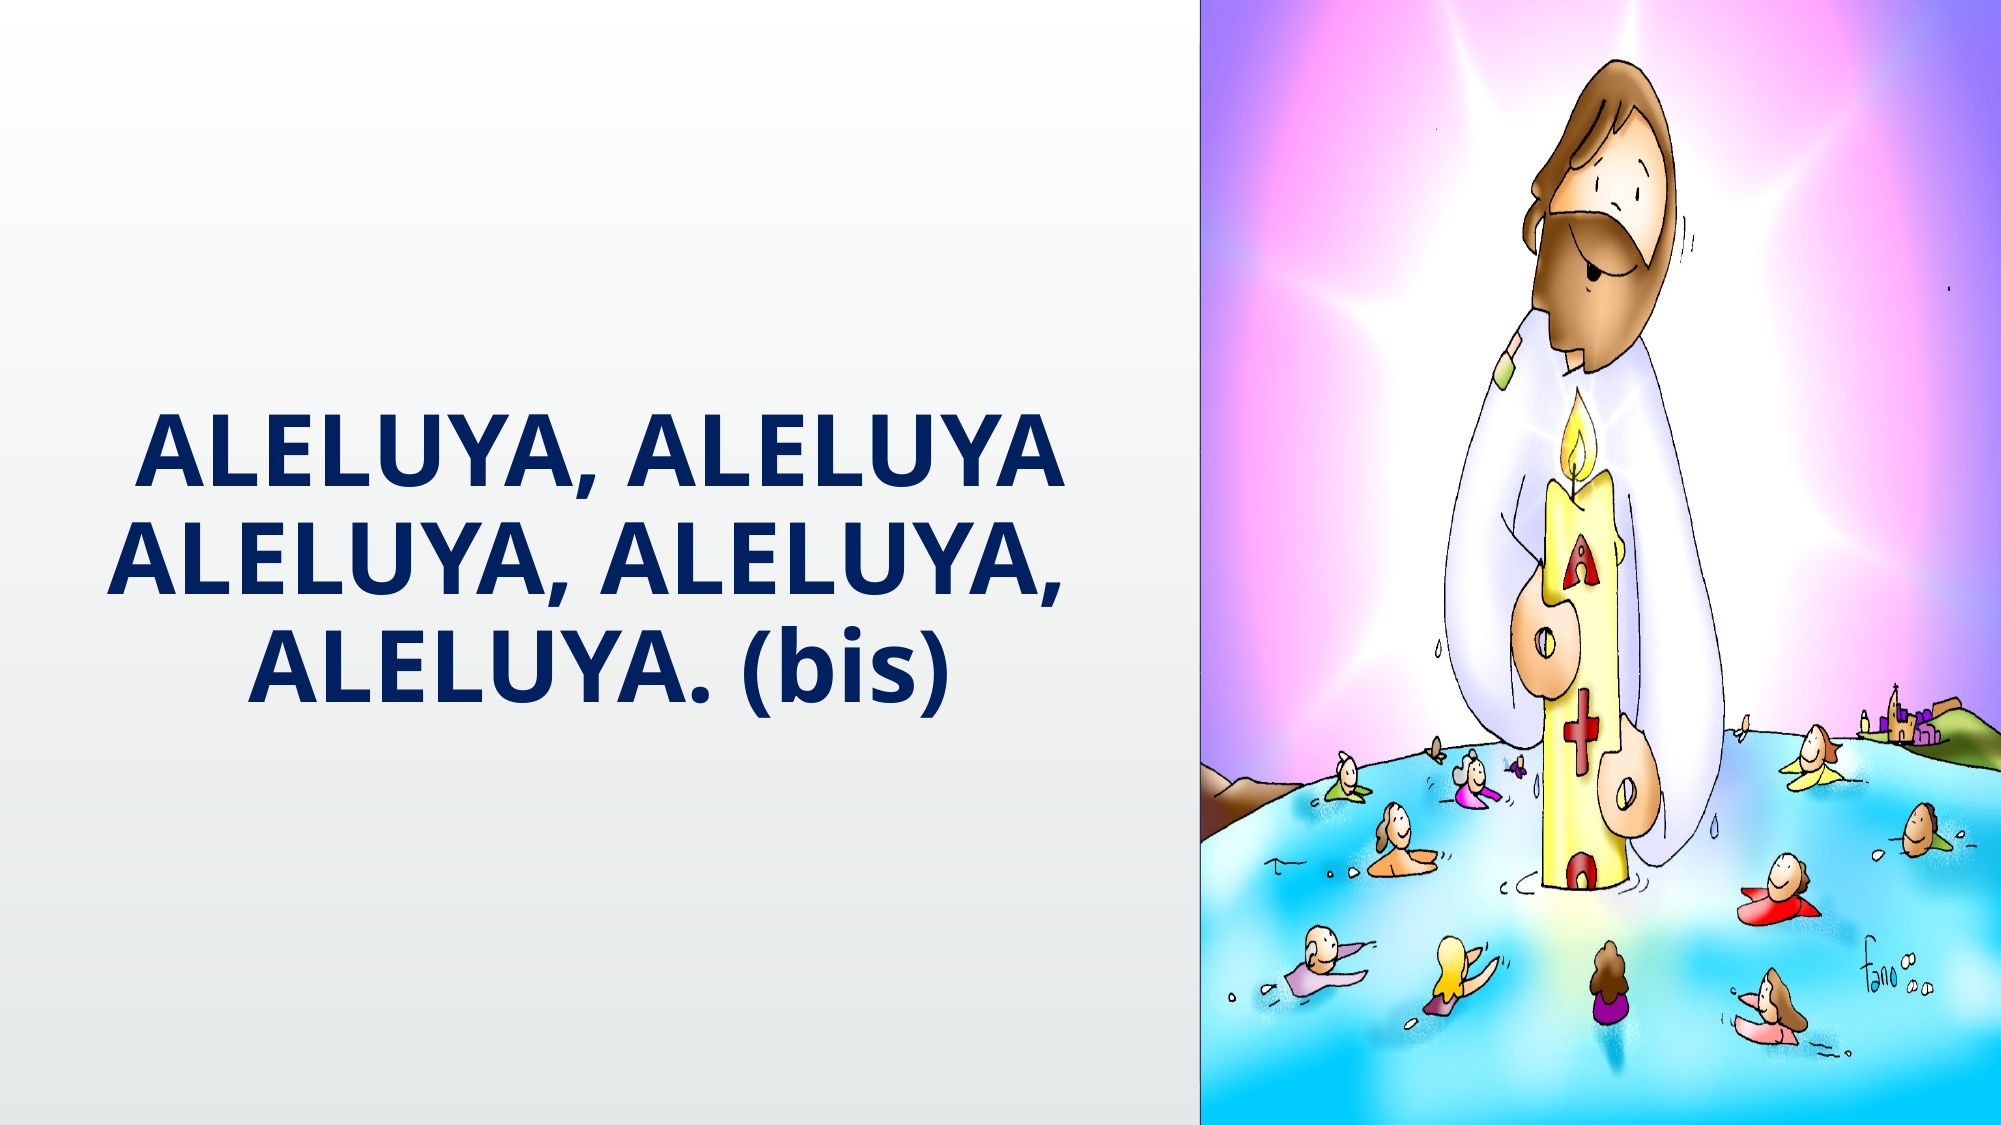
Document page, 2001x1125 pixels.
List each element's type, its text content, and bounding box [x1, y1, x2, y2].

title ALELUYA, ALELUYA ALELUYA, ALELUYA, ALELUYA. (bis) [0, 0, 1200, 1125]
picture [1200, 0, 2001, 1125]
